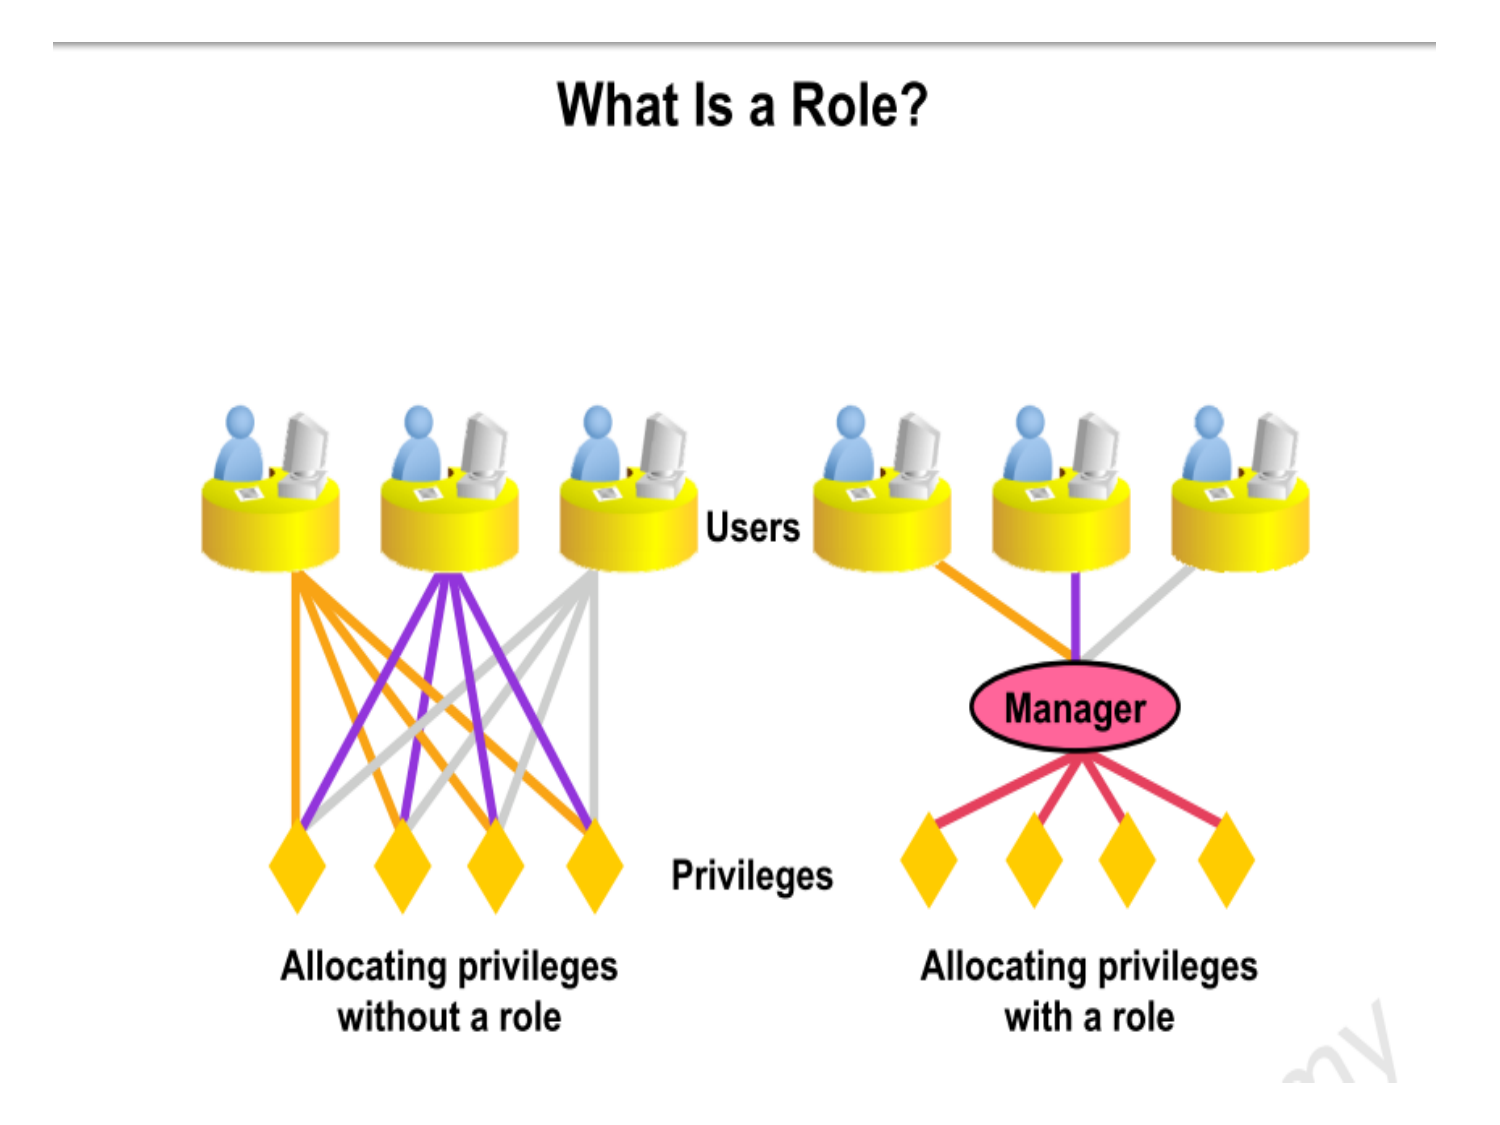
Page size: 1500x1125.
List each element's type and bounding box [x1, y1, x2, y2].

list [52, 42, 1436, 1083]
